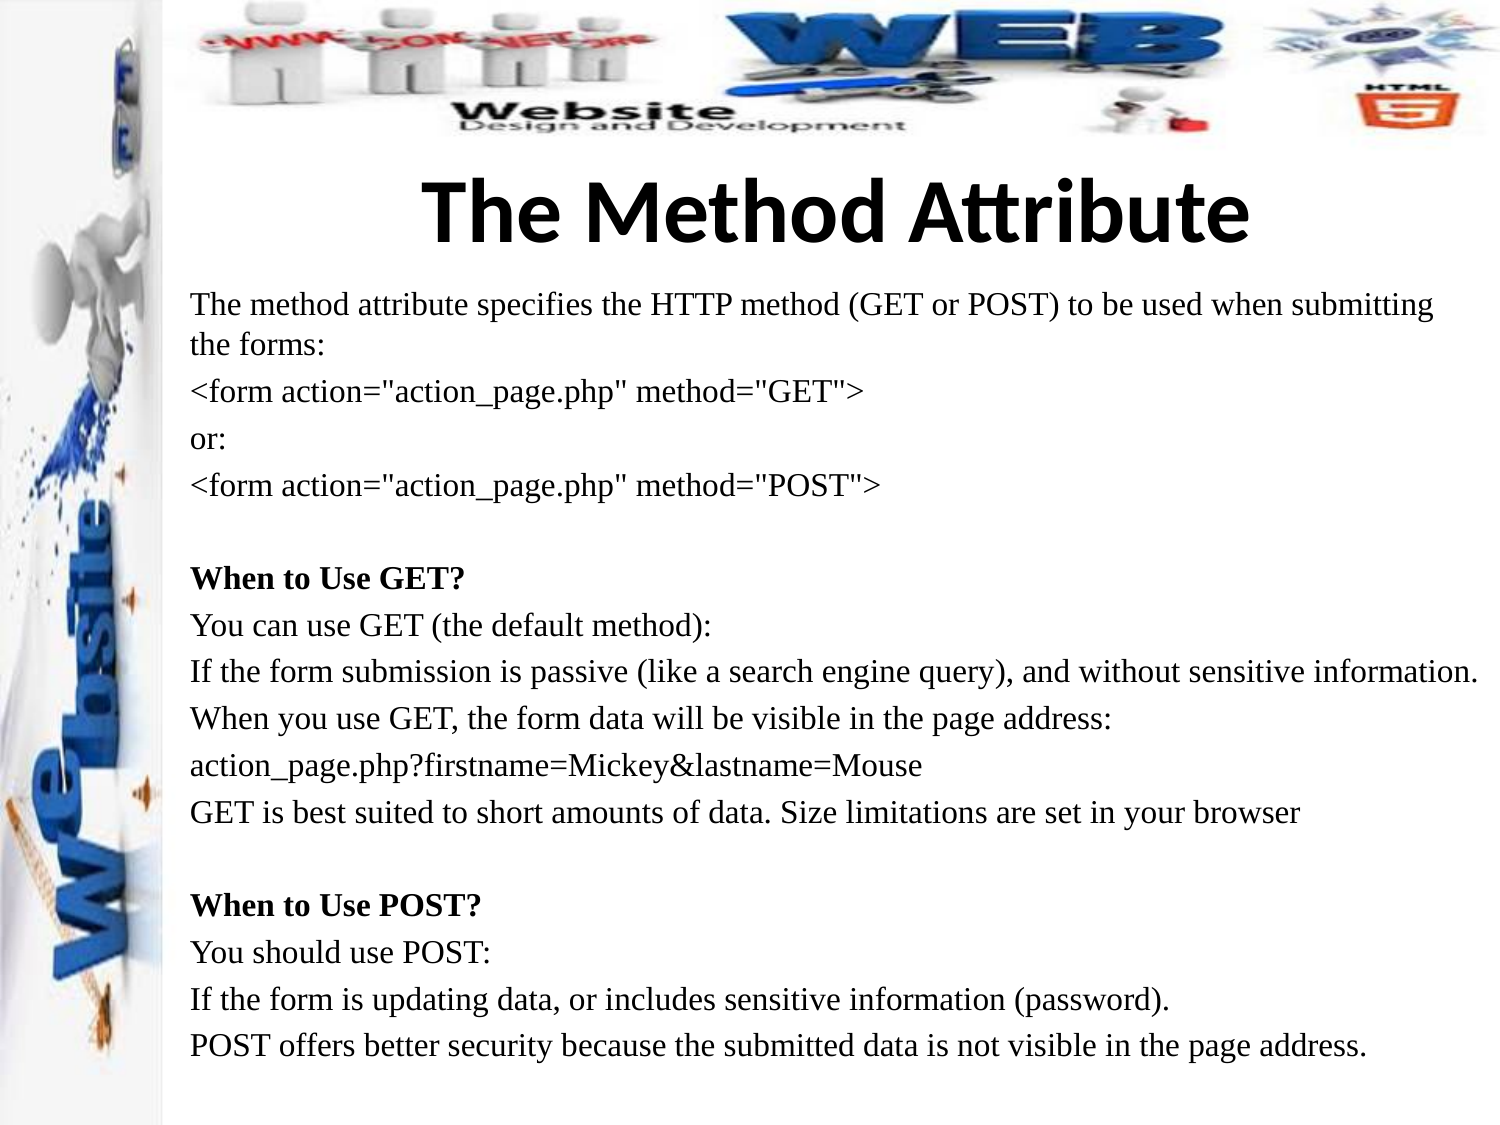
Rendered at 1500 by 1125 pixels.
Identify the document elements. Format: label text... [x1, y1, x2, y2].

picture [0, 0, 1500, 1125]
list The method attribute specifies the HTTP method (GET or POST) to be used when submitting the forms: <form action="action_page.php" method="GET"> or: <form action="action_page.php" method="POST"> When to Use GET? You can use GET (the default method): If the form submission is passive (like a search engine query), and without sensitive information. When you use GET, the form data will be visible in the page address: action_page.php?firstname=Mickey&lastname=Mouse GET is best suited to short amounts of data. Size limitations are set in your browser When to Use POST? You should use POST: If the form is updating data, or includes sensitive information (password). POST offers better security because the submitted data is not visible in the page address. [174, 275, 1500, 1125]
title The Method Attribute [174, 125, 1500, 275]
